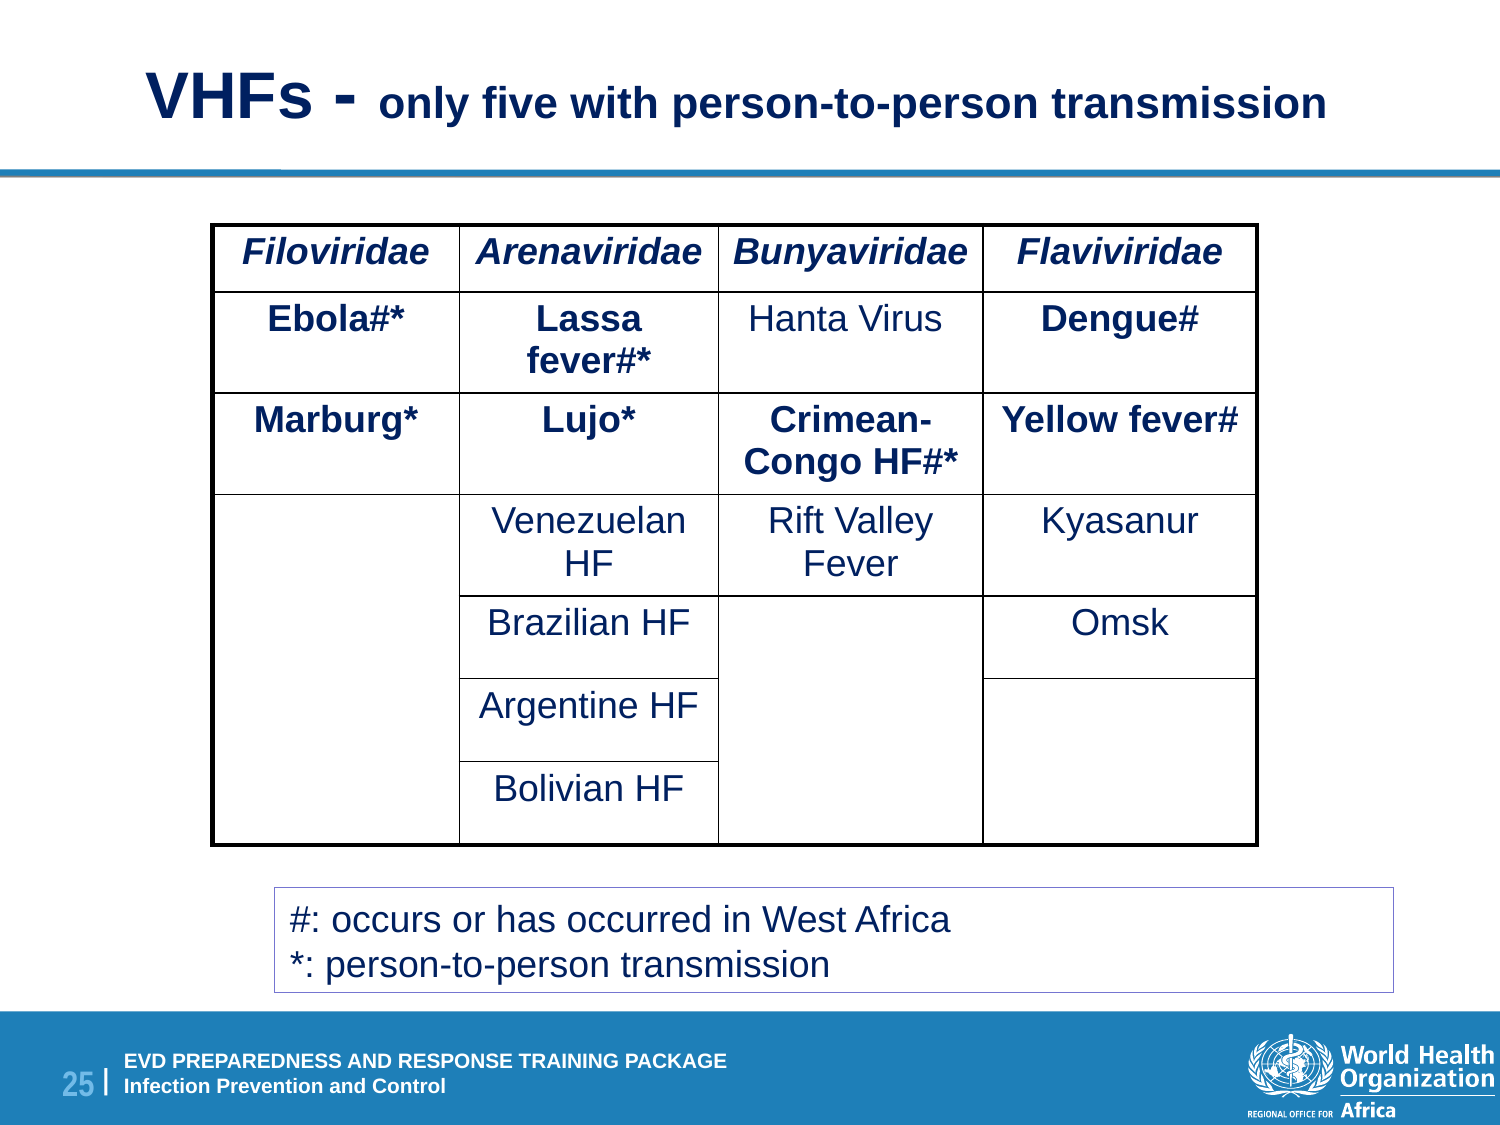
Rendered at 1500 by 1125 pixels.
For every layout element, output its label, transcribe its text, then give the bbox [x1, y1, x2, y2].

table_cell Yellow fever# [984, 394, 1255, 494]
table_cell Venezuelan HF [460, 495, 718, 595]
table_header Flaviviridae [984, 227, 1255, 291]
table_cell Lassa fever#* [460, 293, 718, 392]
text_box #: occurs or has occurred in West Africa *: person-to-person transmission [274, 887, 1394, 993]
table_cell Omsk [984, 597, 1255, 678]
table_cell Dengue# [984, 293, 1255, 392]
table_header Filoviridae [215, 227, 459, 291]
table_cell Argentine HF [460, 679, 718, 761]
table_cell Hanta Virus [719, 293, 982, 392]
table_cell [719, 597, 982, 843]
table_cell [215, 495, 459, 843]
table_cell Brazilian HF [460, 597, 718, 678]
table_cell Rift Valley Fever [719, 495, 982, 595]
table_cell Marburg* [215, 394, 459, 494]
table_cell Kyasanur [984, 495, 1255, 595]
table_cell [984, 679, 1255, 843]
table_header Arenaviridae [460, 227, 718, 291]
table_cell Ebola#* [215, 293, 459, 392]
table_header Bunyaviridae [719, 227, 982, 291]
table_cell Lujo* [460, 394, 718, 494]
table_cell Crimean-Congo HF#* [719, 394, 982, 494]
title VHFs - only five with person-to-person transmission [37, 37, 1438, 141]
table_cell Bolivian HF [460, 762, 718, 843]
